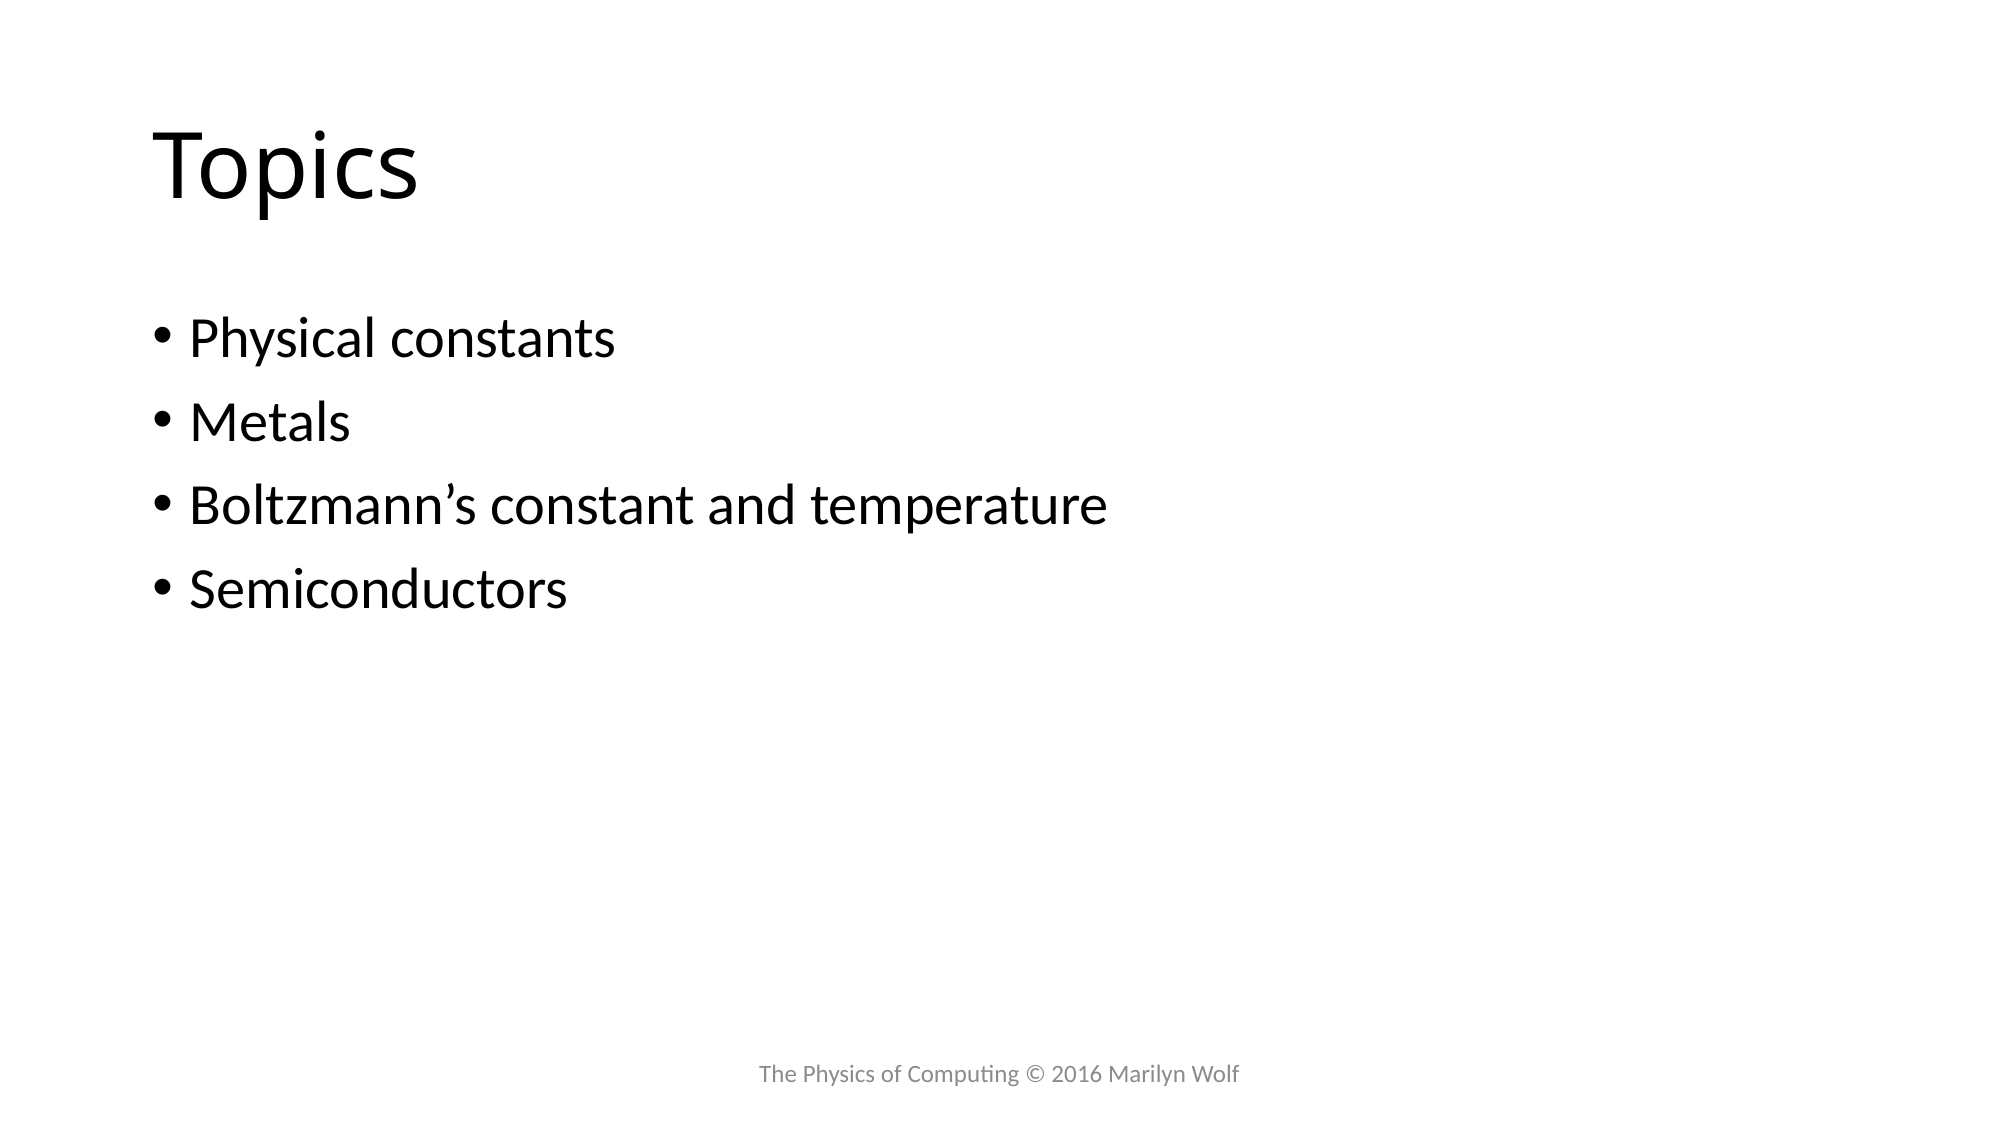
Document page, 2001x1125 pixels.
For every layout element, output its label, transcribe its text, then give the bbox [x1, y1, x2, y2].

footer The Physics of Computing © 2016 Marilyn Wolf [662, 1042, 1338, 1103]
list Physical constants Metals Boltzmann’s constant and temperature Semiconductors [137, 299, 1863, 1014]
title Topics [137, 59, 1863, 278]
